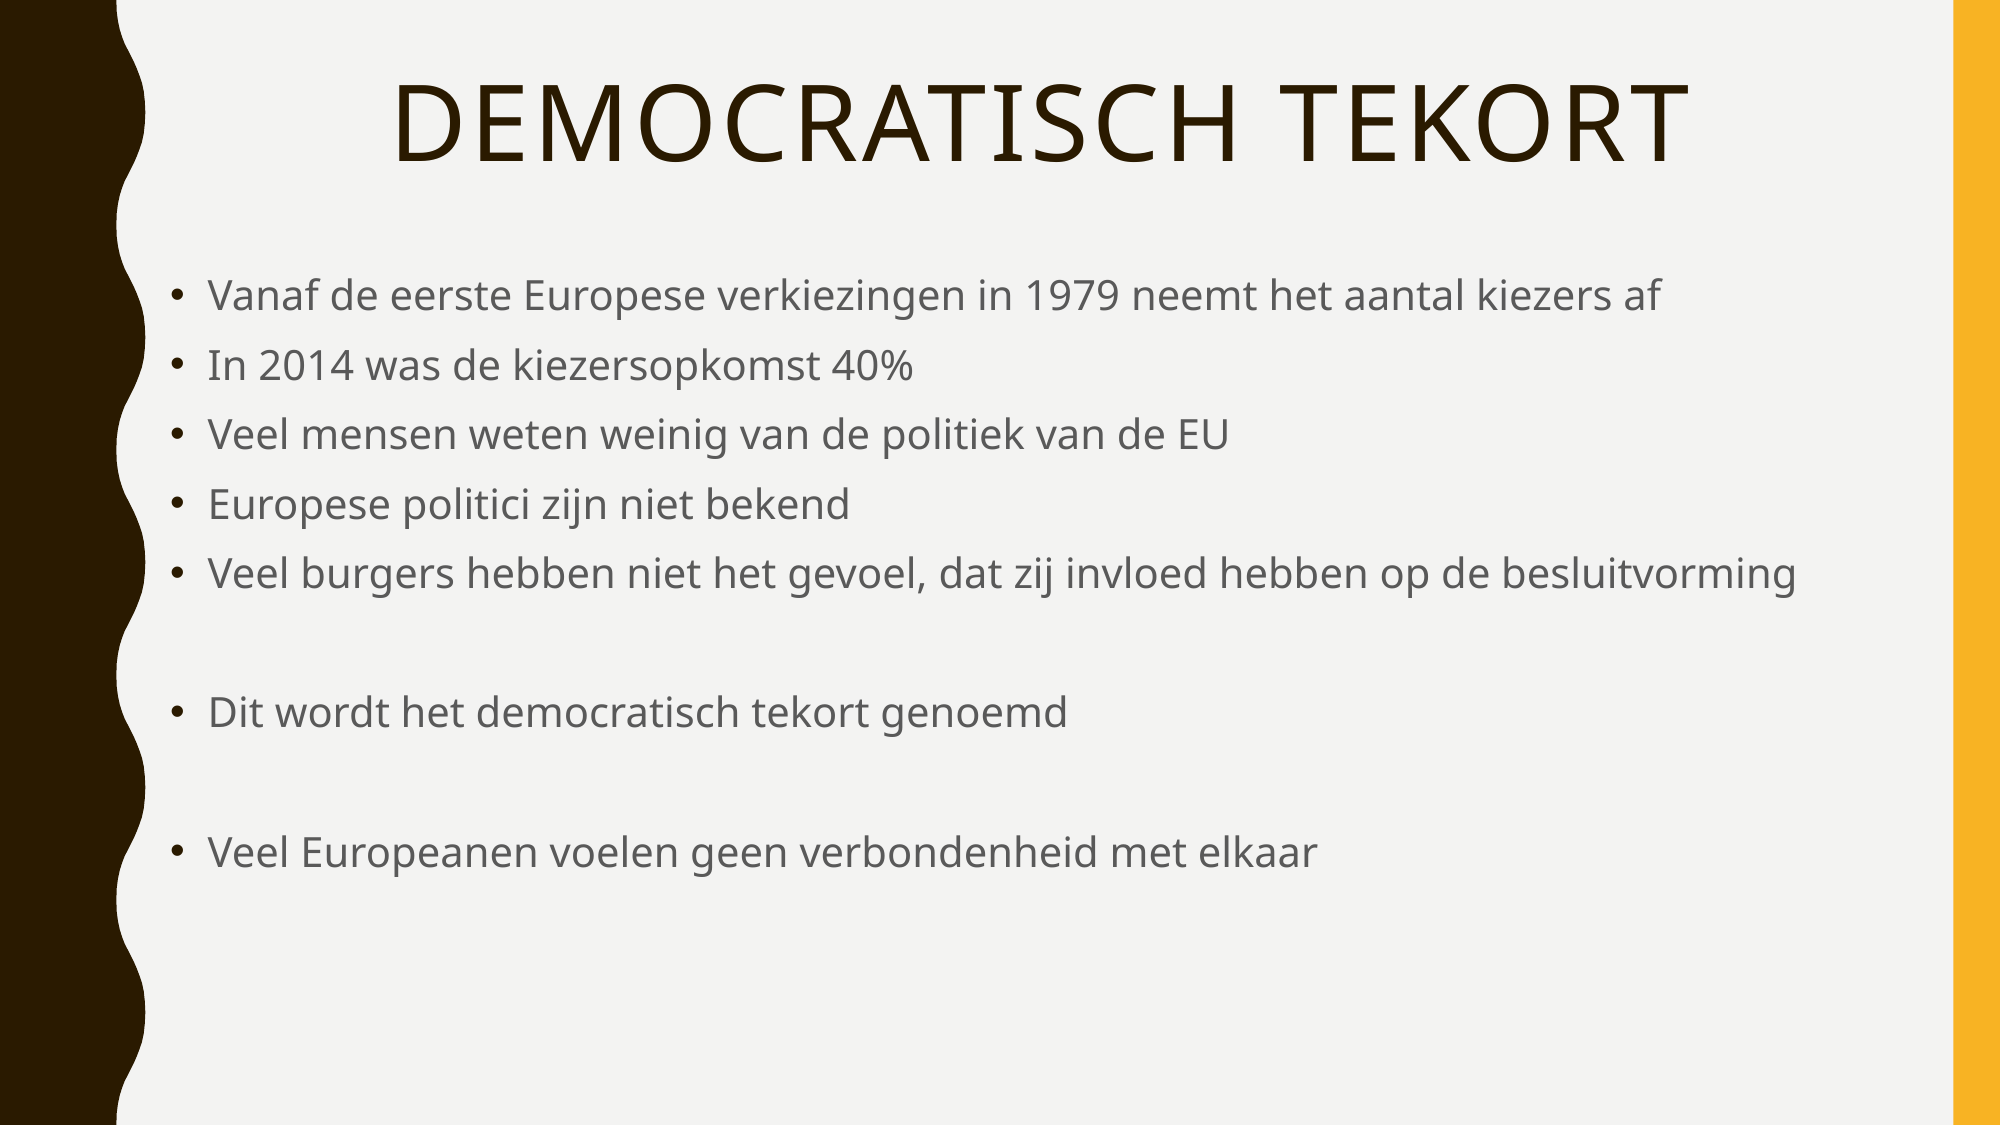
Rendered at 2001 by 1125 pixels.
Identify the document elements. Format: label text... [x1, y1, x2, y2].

title Democratisch tekort [205, 62, 1875, 210]
list Vanaf de eerste Europese verkiezingen in 1979 neemt het aantal kiezers af In 2014 was de kiezersopkomst 40% Veel mensen weten weinig van de politiek van de EU Europese politici zijn niet bekend Veel burgers hebben niet het gevoel, dat zij invloed hebben op de besluitvorming Dit wordt het democratisch tekort genoemd Veel Europeanen voelen geen verbondenheid met elkaar [155, 256, 1954, 1125]
